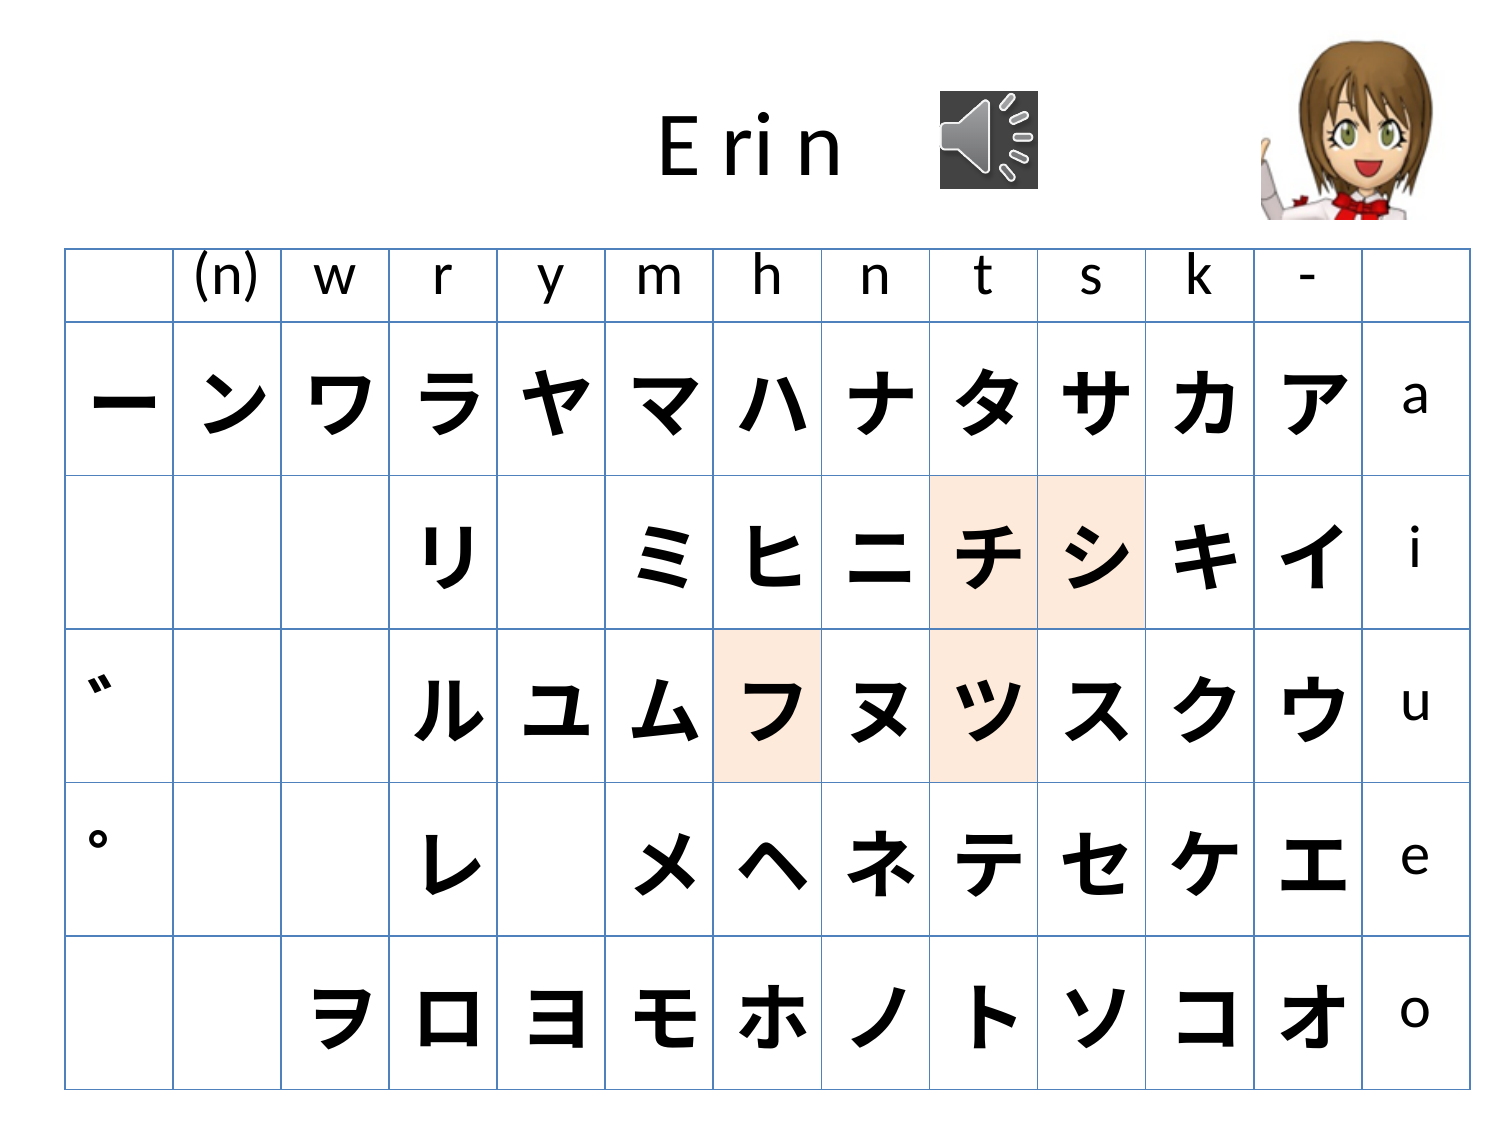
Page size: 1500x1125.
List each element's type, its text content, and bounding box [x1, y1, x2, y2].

table_header k [1146, 250, 1253, 321]
table_header s [1038, 250, 1145, 321]
table_cell マ [606, 323, 712, 475]
table_header m [606, 250, 712, 321]
table_header h [714, 250, 821, 321]
table_cell [174, 783, 280, 935]
table_cell オ [1255, 937, 1361, 1089]
table_cell ム [606, 630, 712, 782]
table_cell キ [1146, 476, 1253, 628]
table_header - [1255, 250, 1361, 321]
table_cell ツ [930, 630, 1037, 782]
table_cell [282, 783, 388, 935]
table_cell ミ [606, 476, 712, 628]
table_cell ナ [822, 323, 929, 475]
table_header (n) [174, 250, 280, 321]
table_cell メ [606, 783, 712, 935]
table_cell ヨ [498, 937, 604, 1089]
table_cell ソ [1038, 937, 1145, 1089]
table_cell ン [174, 323, 280, 475]
table_header y [498, 250, 604, 321]
table_cell e [1363, 783, 1469, 935]
table_cell ー [66, 323, 172, 475]
table_cell ゛ [66, 630, 172, 782]
table_header [1363, 250, 1469, 321]
table_cell ラ [390, 323, 496, 475]
table_cell ケ [1146, 783, 1253, 935]
table_cell ロ [390, 937, 496, 1089]
table_header r [390, 250, 496, 321]
table_cell [174, 937, 280, 1089]
table_header w [282, 250, 388, 321]
table_cell [66, 476, 172, 628]
table_cell ス [1038, 630, 1145, 782]
table_cell ユ [498, 630, 604, 782]
table_cell モ [606, 937, 712, 1089]
table_cell [174, 476, 280, 628]
picture [1261, 30, 1461, 221]
table_header n [822, 250, 929, 321]
table_cell a [1363, 323, 1469, 475]
table_cell ル [390, 630, 496, 782]
table_cell ク [1146, 630, 1253, 782]
table_cell ヤ [498, 323, 604, 475]
table_cell o [1363, 937, 1469, 1089]
table_cell ウ [1255, 630, 1361, 782]
table_cell イ [1255, 476, 1361, 628]
table_cell ワ [282, 323, 388, 475]
table_cell ゜ [66, 783, 172, 935]
table_cell ホ [714, 937, 821, 1089]
table_cell タ [930, 323, 1037, 475]
table_cell リ [390, 476, 496, 628]
table_cell u [1363, 630, 1469, 782]
table_cell カ [1146, 323, 1253, 475]
table_cell ヌ [822, 630, 929, 782]
table_header [66, 250, 172, 321]
table_cell [282, 630, 388, 782]
table_cell サ [1038, 323, 1145, 475]
table_header t [930, 250, 1037, 321]
table_cell エ [1255, 783, 1361, 935]
table_cell レ [390, 783, 496, 935]
table_cell [498, 783, 604, 935]
table_cell ト [930, 937, 1037, 1089]
title E ri n [75, 45, 1425, 233]
table_cell ネ [822, 783, 929, 935]
table_cell チ [930, 476, 1037, 628]
table_cell [498, 476, 604, 628]
table_cell ヘ [714, 783, 821, 935]
table_cell [174, 630, 280, 782]
table_cell ニ [822, 476, 929, 628]
table_cell ヒ [714, 476, 821, 628]
table_cell セ [1038, 783, 1145, 935]
table_cell ヲ [282, 937, 388, 1089]
table_cell テ [930, 783, 1037, 935]
table_cell コ [1146, 937, 1253, 1089]
table_cell ハ [714, 323, 821, 475]
table_cell ア [1255, 323, 1361, 475]
table_cell フ [714, 630, 821, 782]
table_cell シ [1038, 476, 1145, 628]
picture [938, 89, 1040, 191]
table_cell [66, 937, 172, 1089]
table_cell [282, 476, 388, 628]
table_cell i [1363, 476, 1469, 628]
table_cell ノ [822, 937, 929, 1089]
